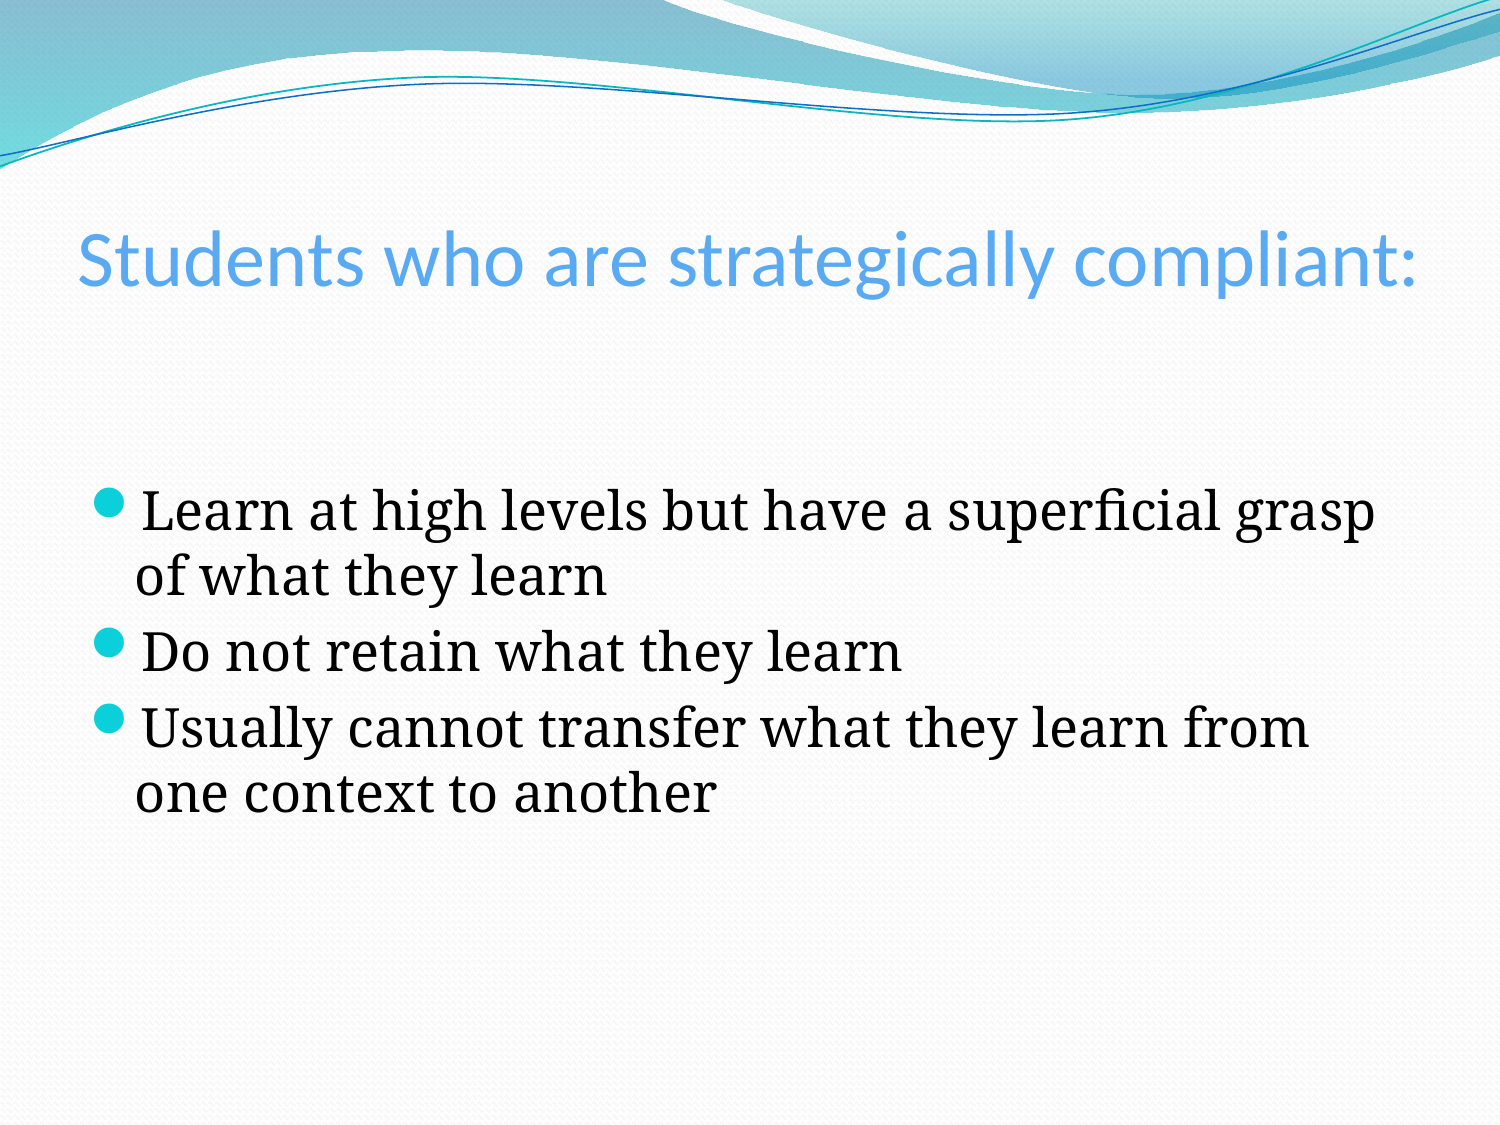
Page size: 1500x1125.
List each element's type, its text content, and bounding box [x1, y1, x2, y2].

list Learn at high levels but have a superficial grasp of what they learn Do not retain what they learn Usually cannot transfer what they learn from one context to another [75, 317, 1425, 1038]
title Students who are strategically compliant: [75, 115, 1425, 303]
